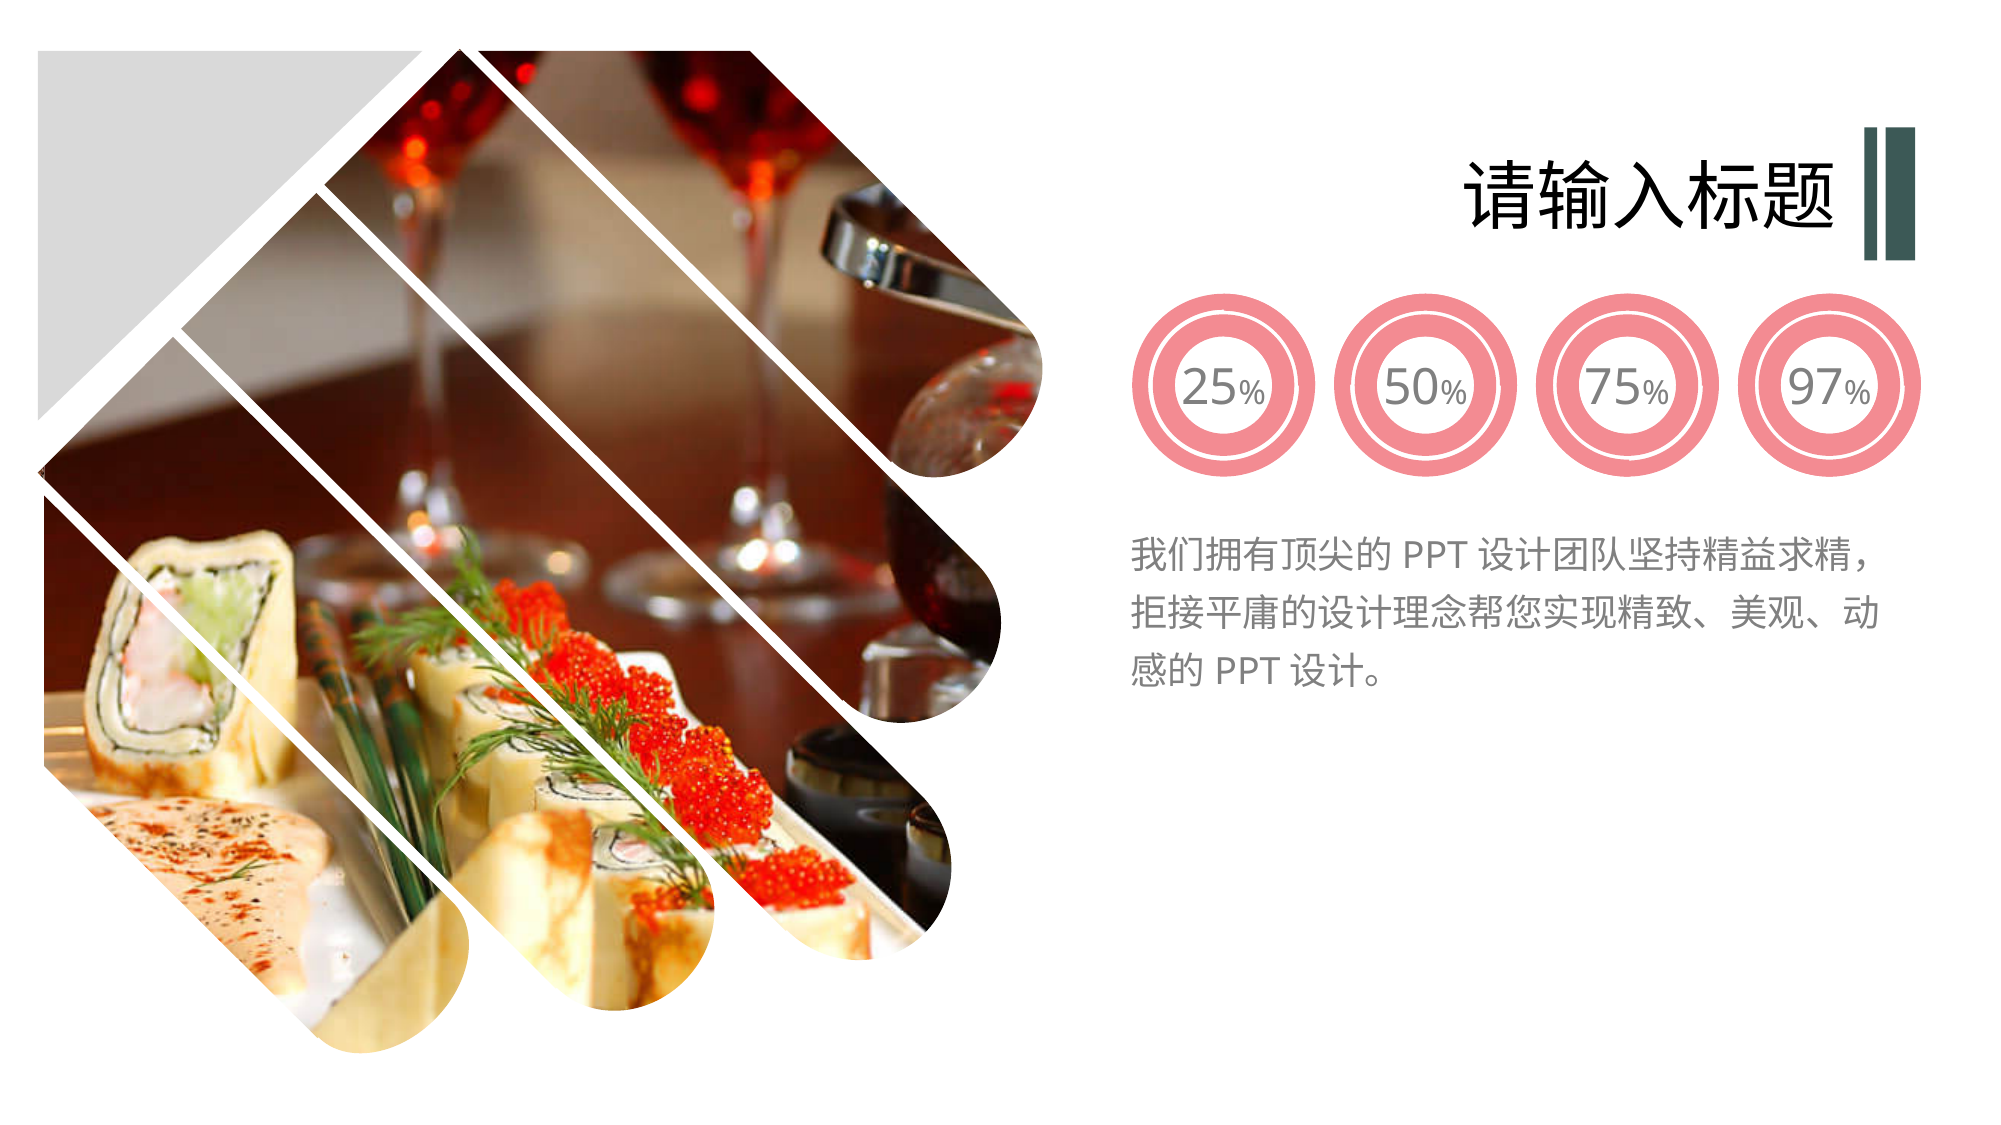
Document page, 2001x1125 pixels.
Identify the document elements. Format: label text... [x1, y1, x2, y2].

text_box 我们拥有顶尖的PPT设计团队坚持精益求精，拒接平庸的设计理念帮您实现精致、美观、动感的PPT设计。 [1115, 509, 1919, 700]
text_box 请输入标题 [1430, 140, 1851, 246]
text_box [37, 48, 1043, 1054]
text_box [1885, 126, 1916, 261]
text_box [1082, 293, 1971, 477]
text_box [1863, 126, 1878, 261]
